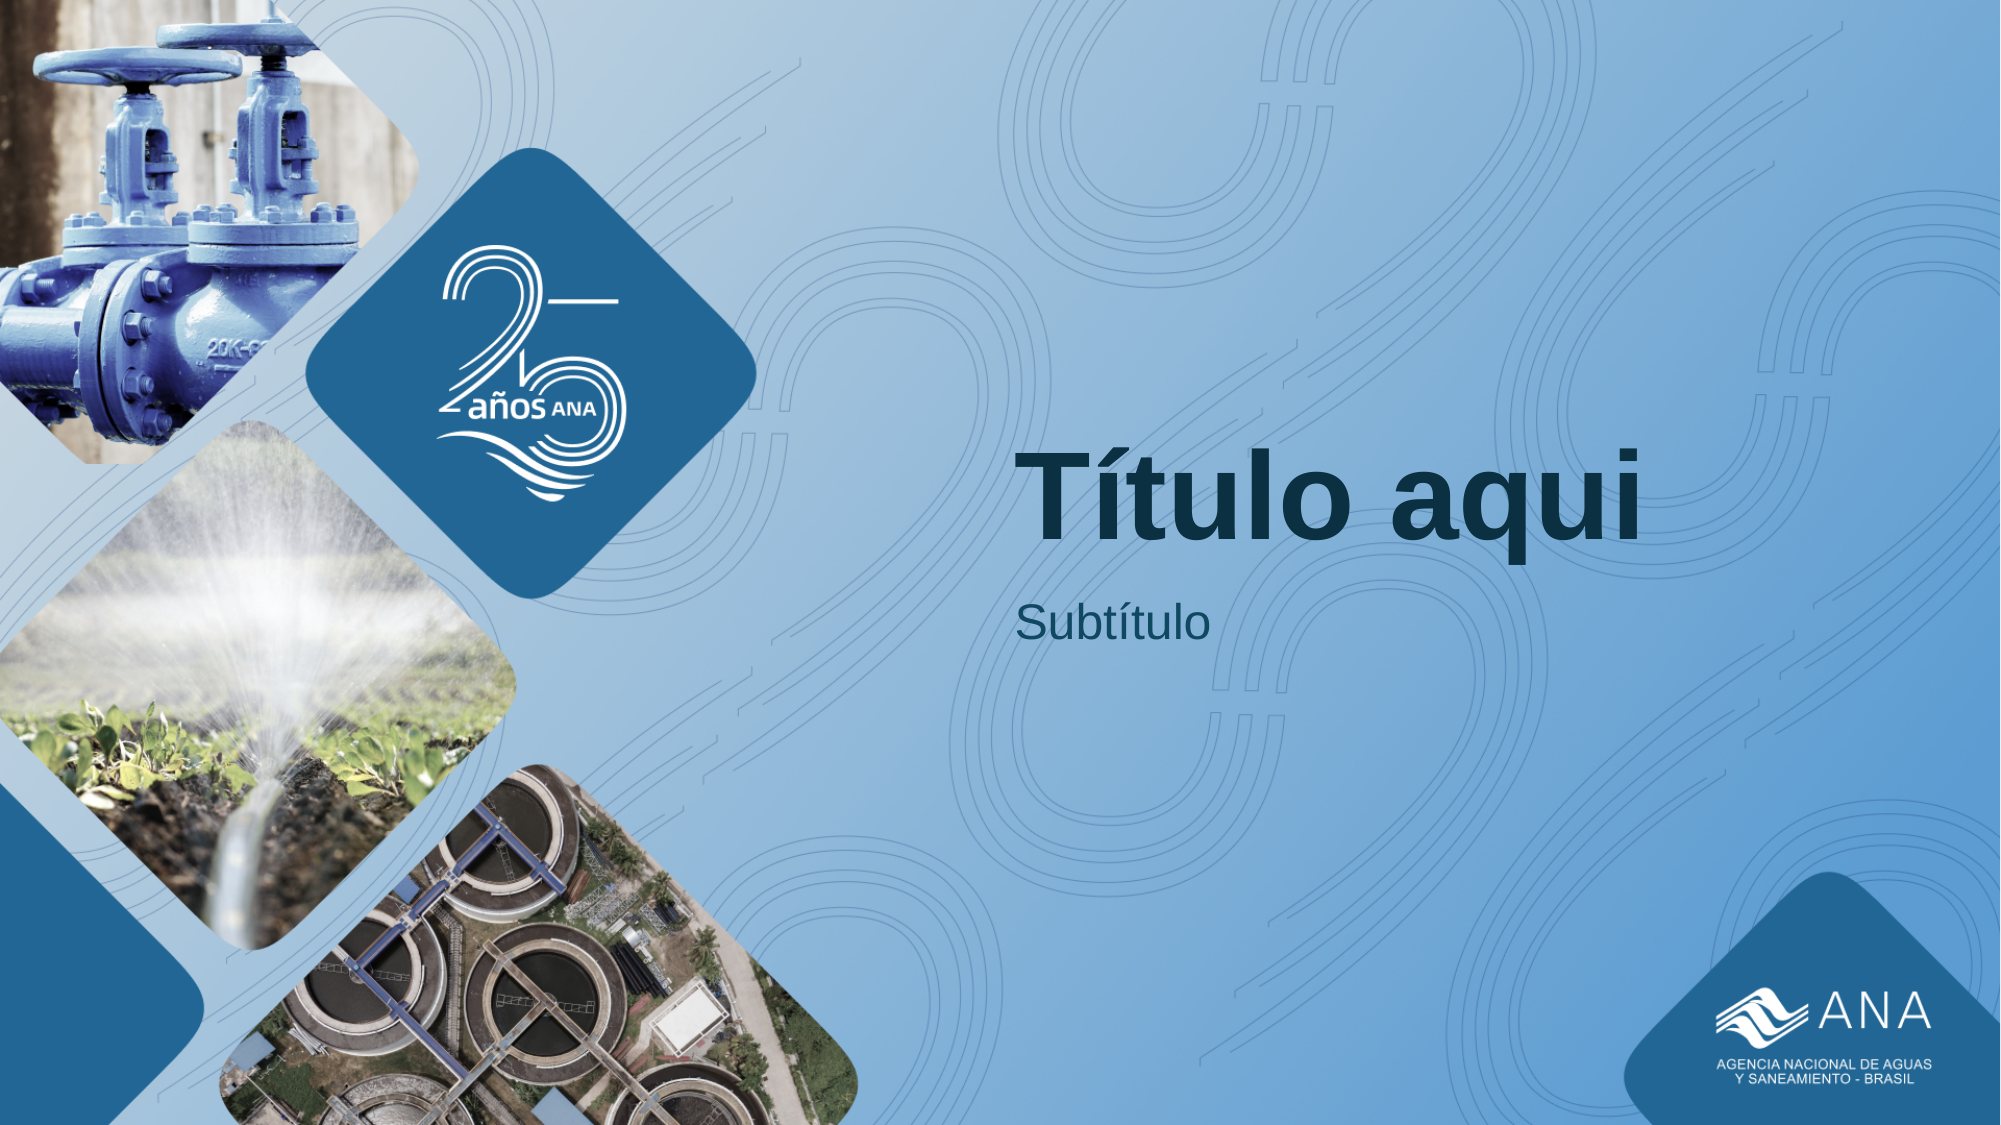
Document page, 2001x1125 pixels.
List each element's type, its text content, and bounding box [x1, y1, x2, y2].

title Título aqui [999, 393, 1972, 575]
picture [0, 0, 2001, 1125]
subtitle Subtítulo [999, 589, 1817, 744]
